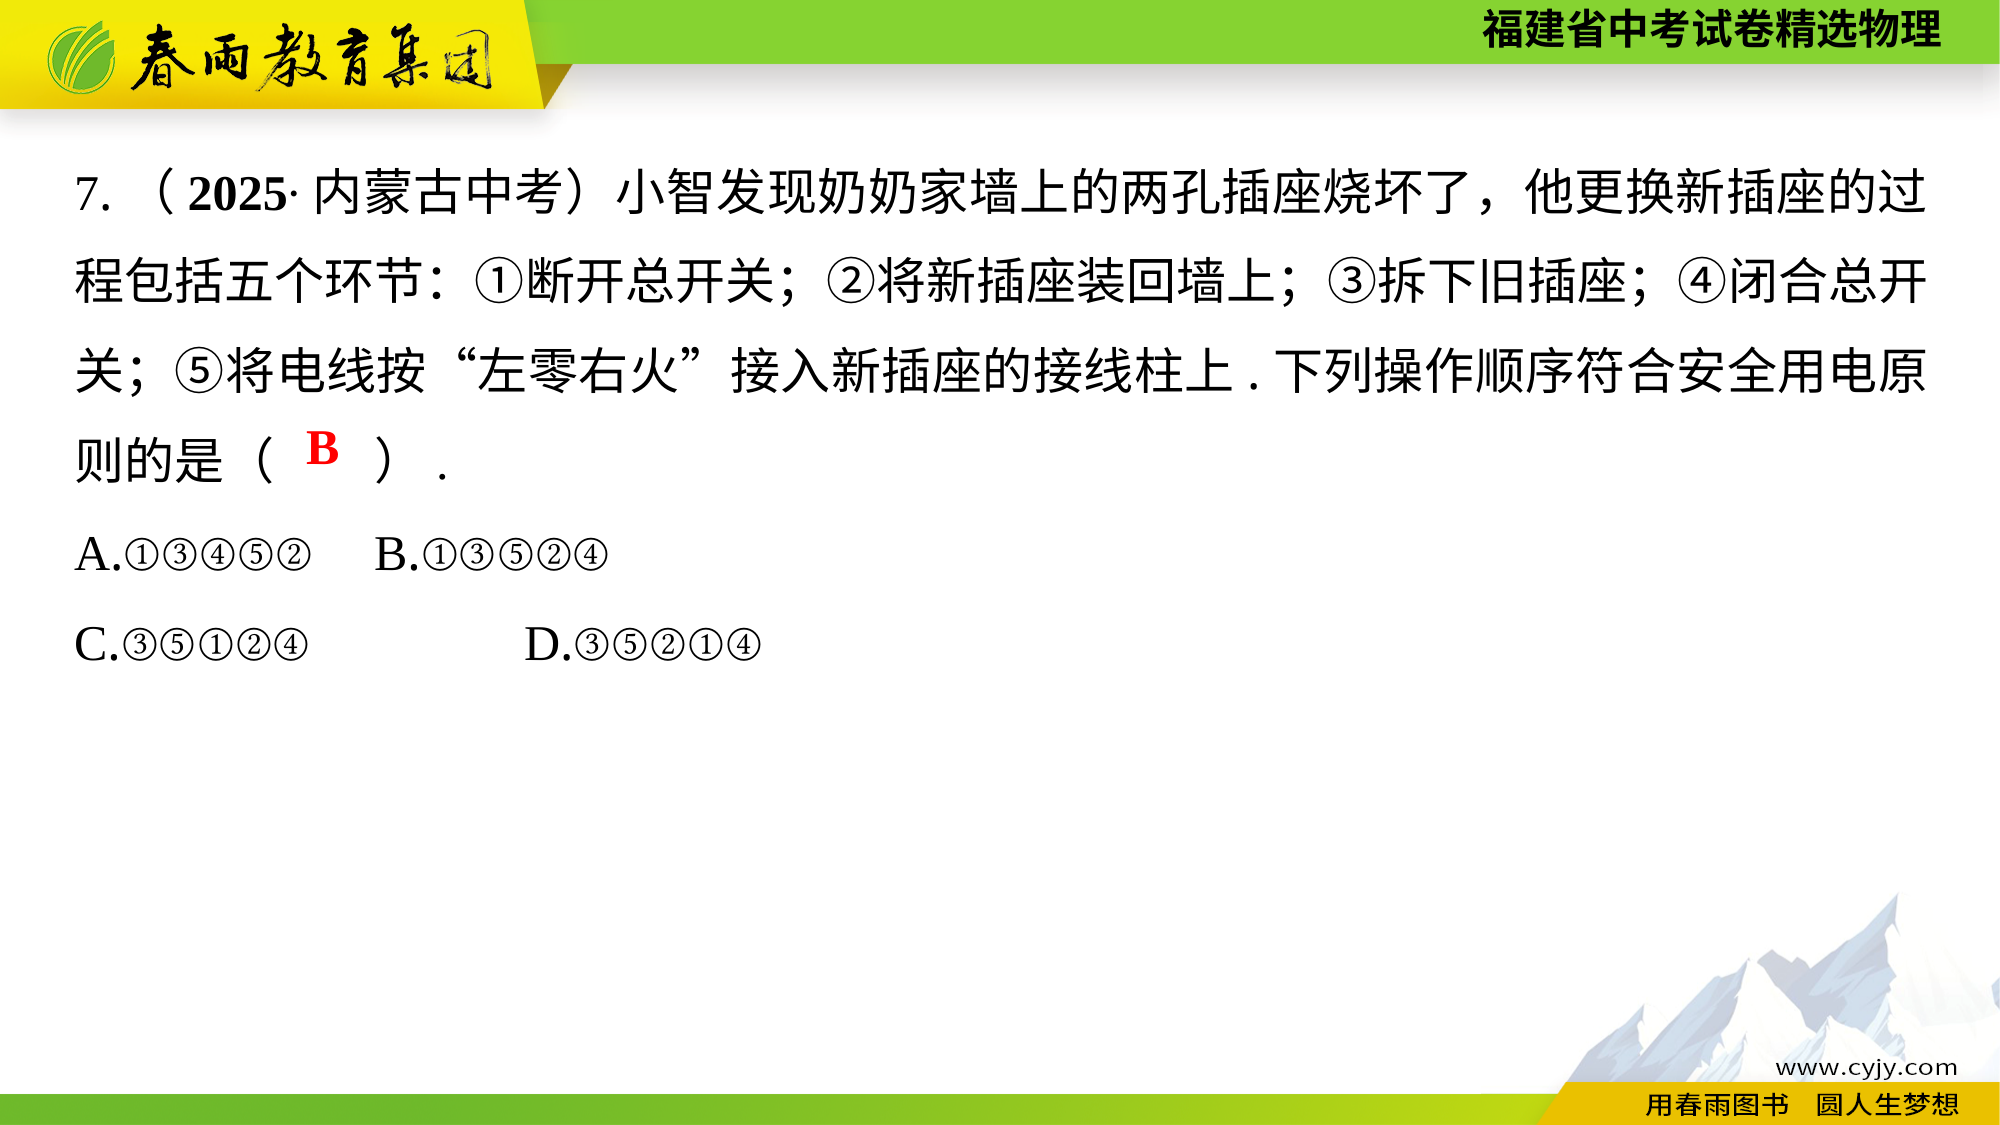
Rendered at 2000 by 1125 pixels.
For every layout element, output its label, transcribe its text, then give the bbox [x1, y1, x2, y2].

text_box B [291, 407, 355, 482]
list 7.（2025∙内蒙古中考）小智发现奶奶家墙上的两孔插座烧坏了，他更换新插座的过程包括五个环节：①断开总开关；②将新插座装回墙上；③拆下旧插座；④闭合总开关；⑤将电线按“左零右火”接入新插座的接线柱上.下列操作顺序符合安全用电原则的是（ ）. A.①③④⑤② B.①③⑤②④ C.③⑤①②④ D.③⑤②①④ [59, 122, 1944, 683]
picture [0, 0, 2000, 1125]
